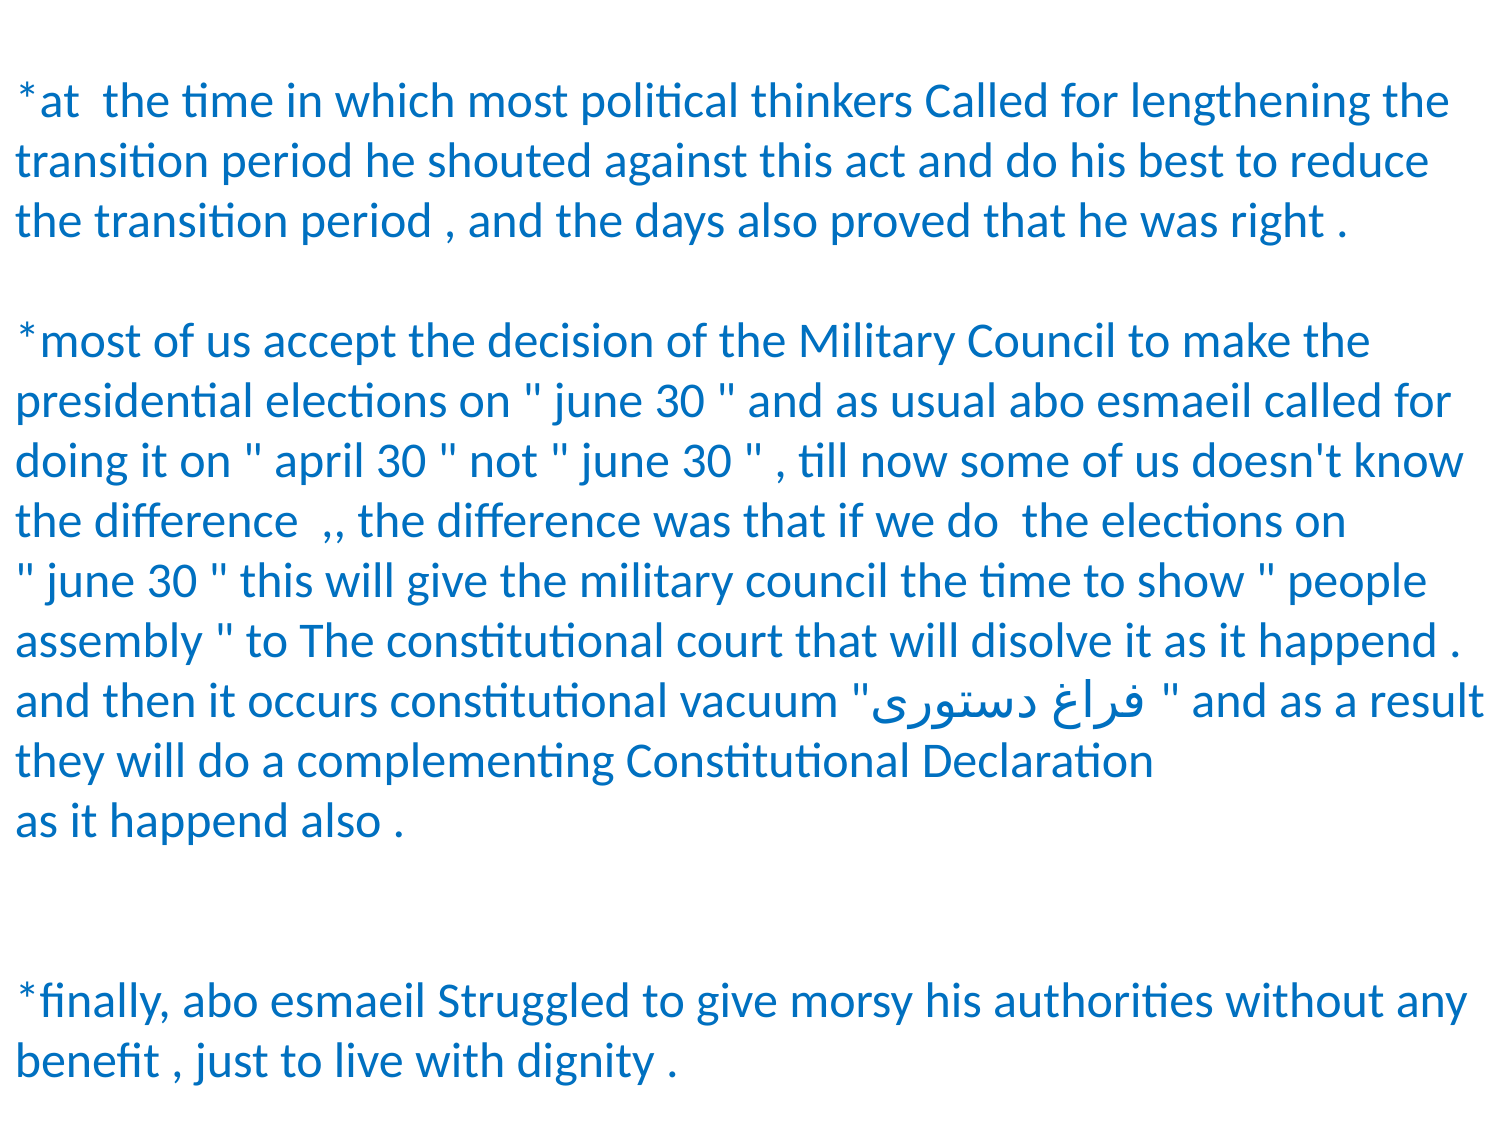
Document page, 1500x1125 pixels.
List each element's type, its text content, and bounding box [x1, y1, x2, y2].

text_box *at the time in which most political thinkers Called for lengthening the transition period he shouted against this act and do his best to reduce the transition period , and the days also proved that he was right . *most of us accept the decision of the Military Council to make the presidential elections on " june 30 " and as usual abo esmaeil called for doing it on " april 30 " not " june 30 " , till now some of us doesn't know the difference ,, the difference was that if we do the elections on " june 30 " this will give the military council the time to show " people assembly " to The constitutional court that will disolve it as it happend . and then it occurs constitutional vacuum "فراغ دستورى " and as a result they will do a complementing Constitutional Declaration as it happend also . *finally, abo esmaeil Struggled to give morsy his authorities without any benefit , just to live with dignity . [0, 0, 1500, 1125]
